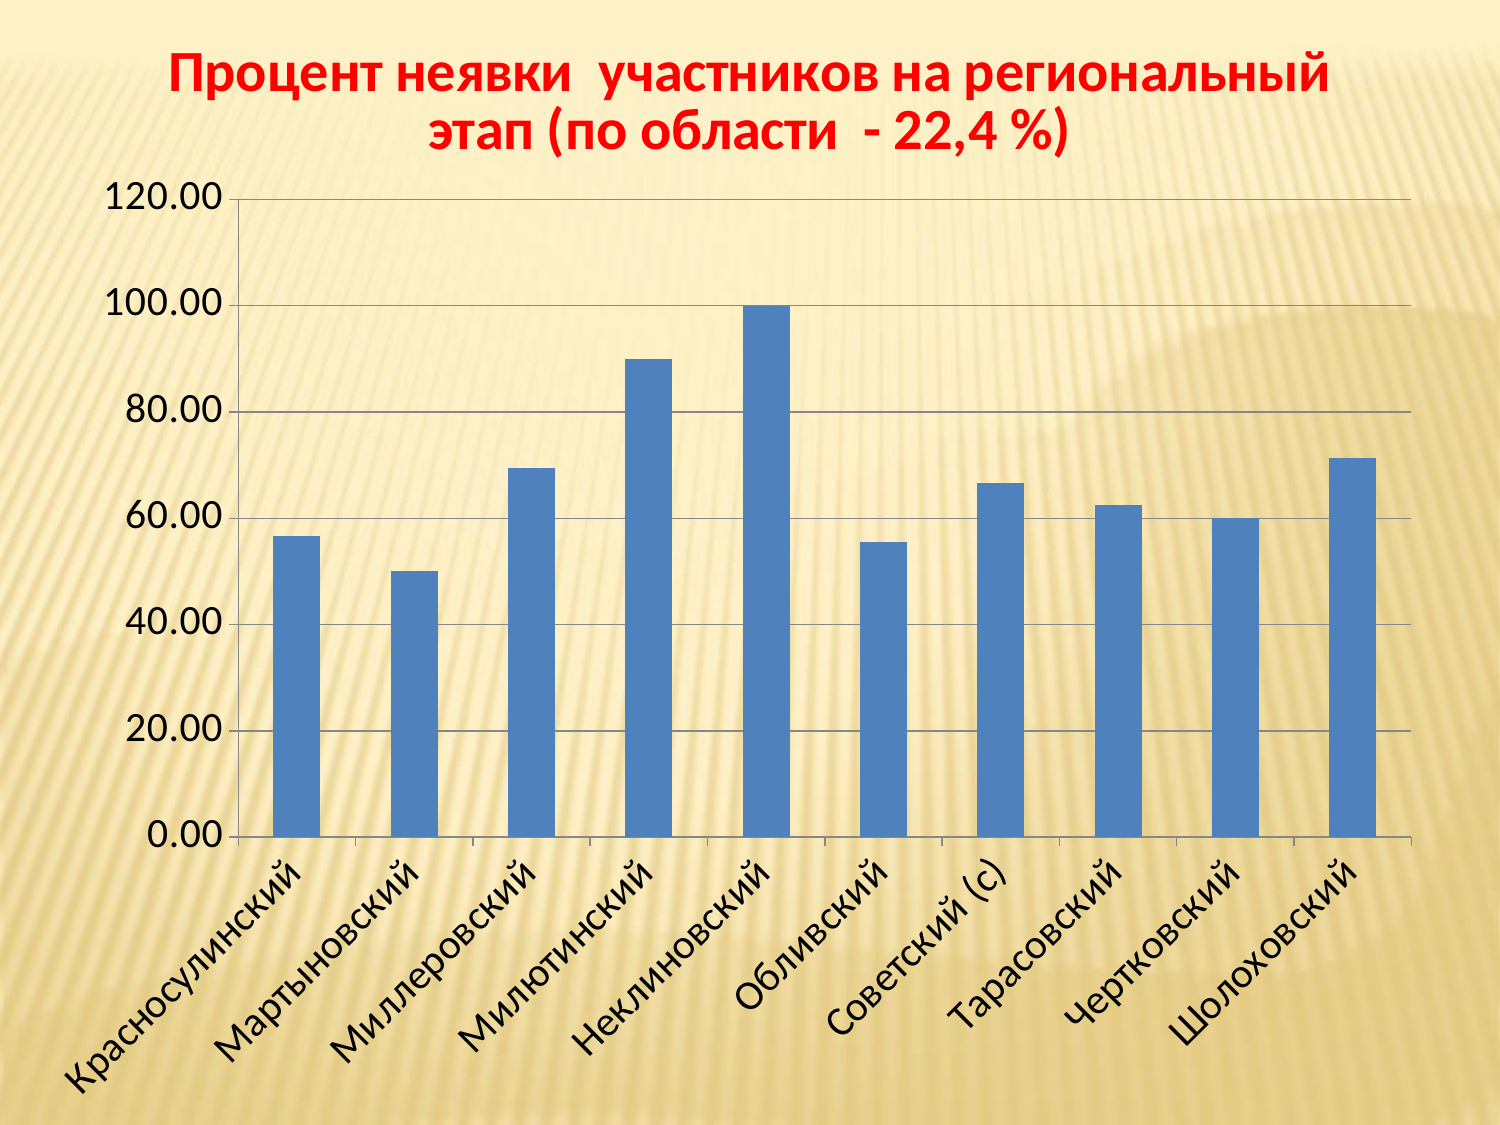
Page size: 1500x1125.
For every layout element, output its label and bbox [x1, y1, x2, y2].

chart [0, 0, 1500, 1125]
